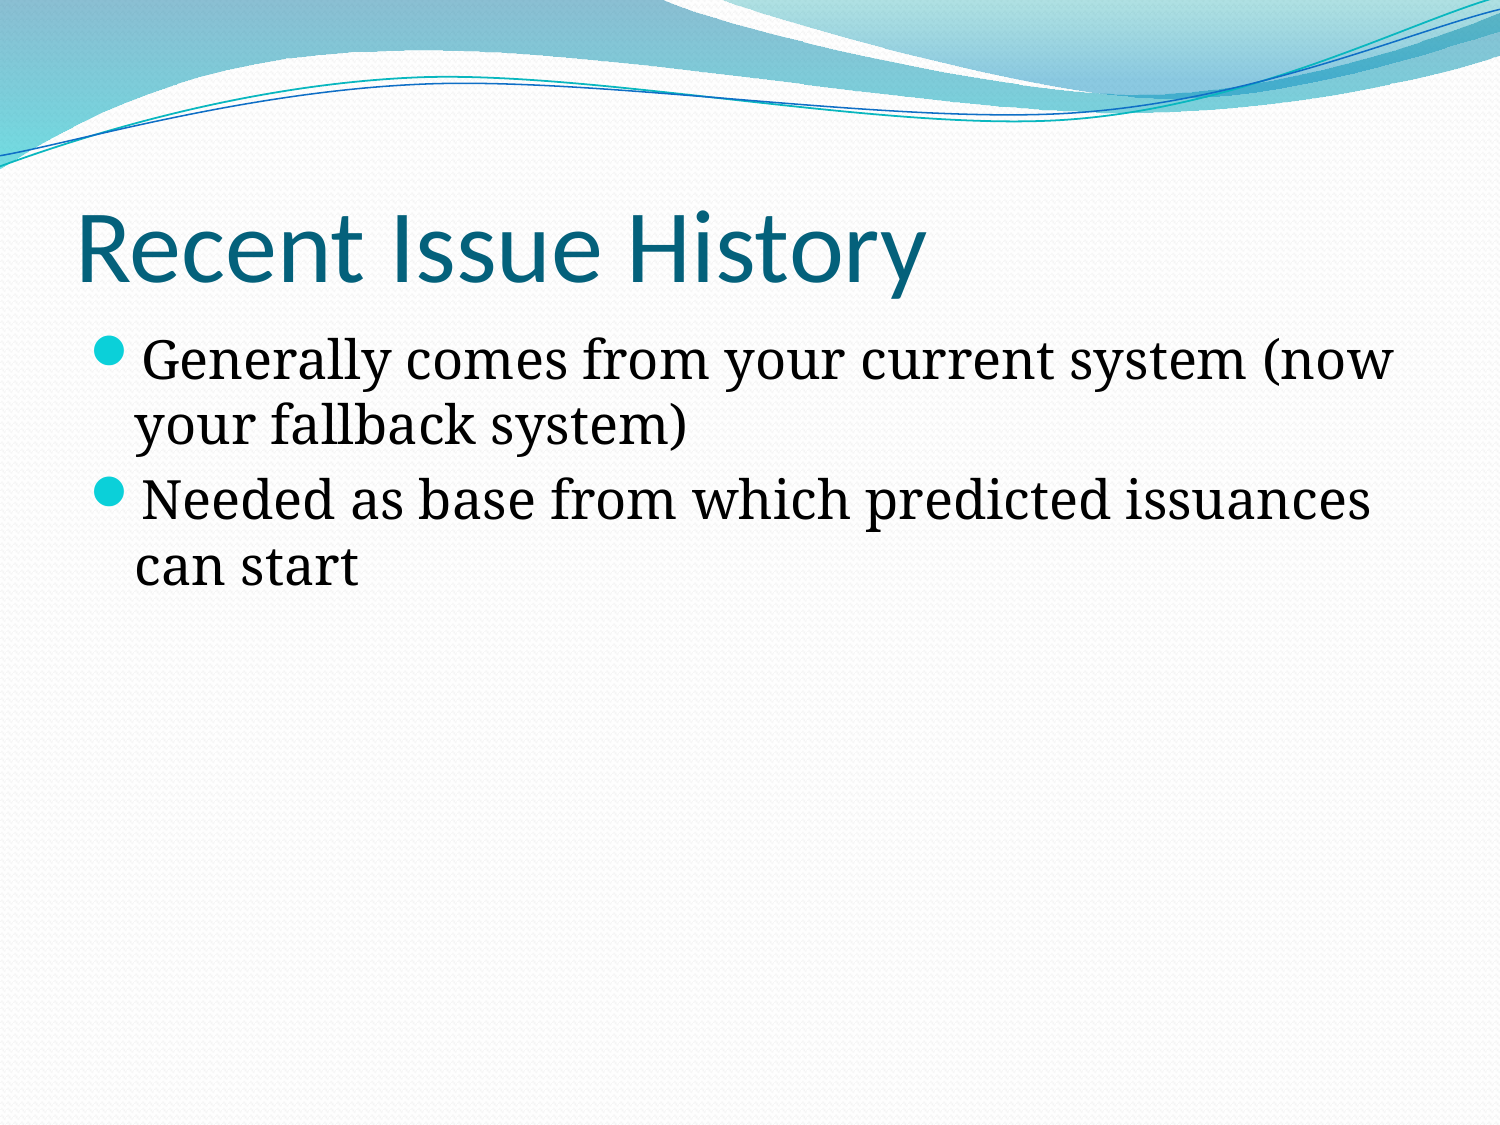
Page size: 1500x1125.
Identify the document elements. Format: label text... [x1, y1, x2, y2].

list Generally comes from your current system (now your fallback system) Needed as base from which predicted issuances can start [75, 317, 1425, 1038]
title Recent Issue History [75, 115, 1425, 303]
